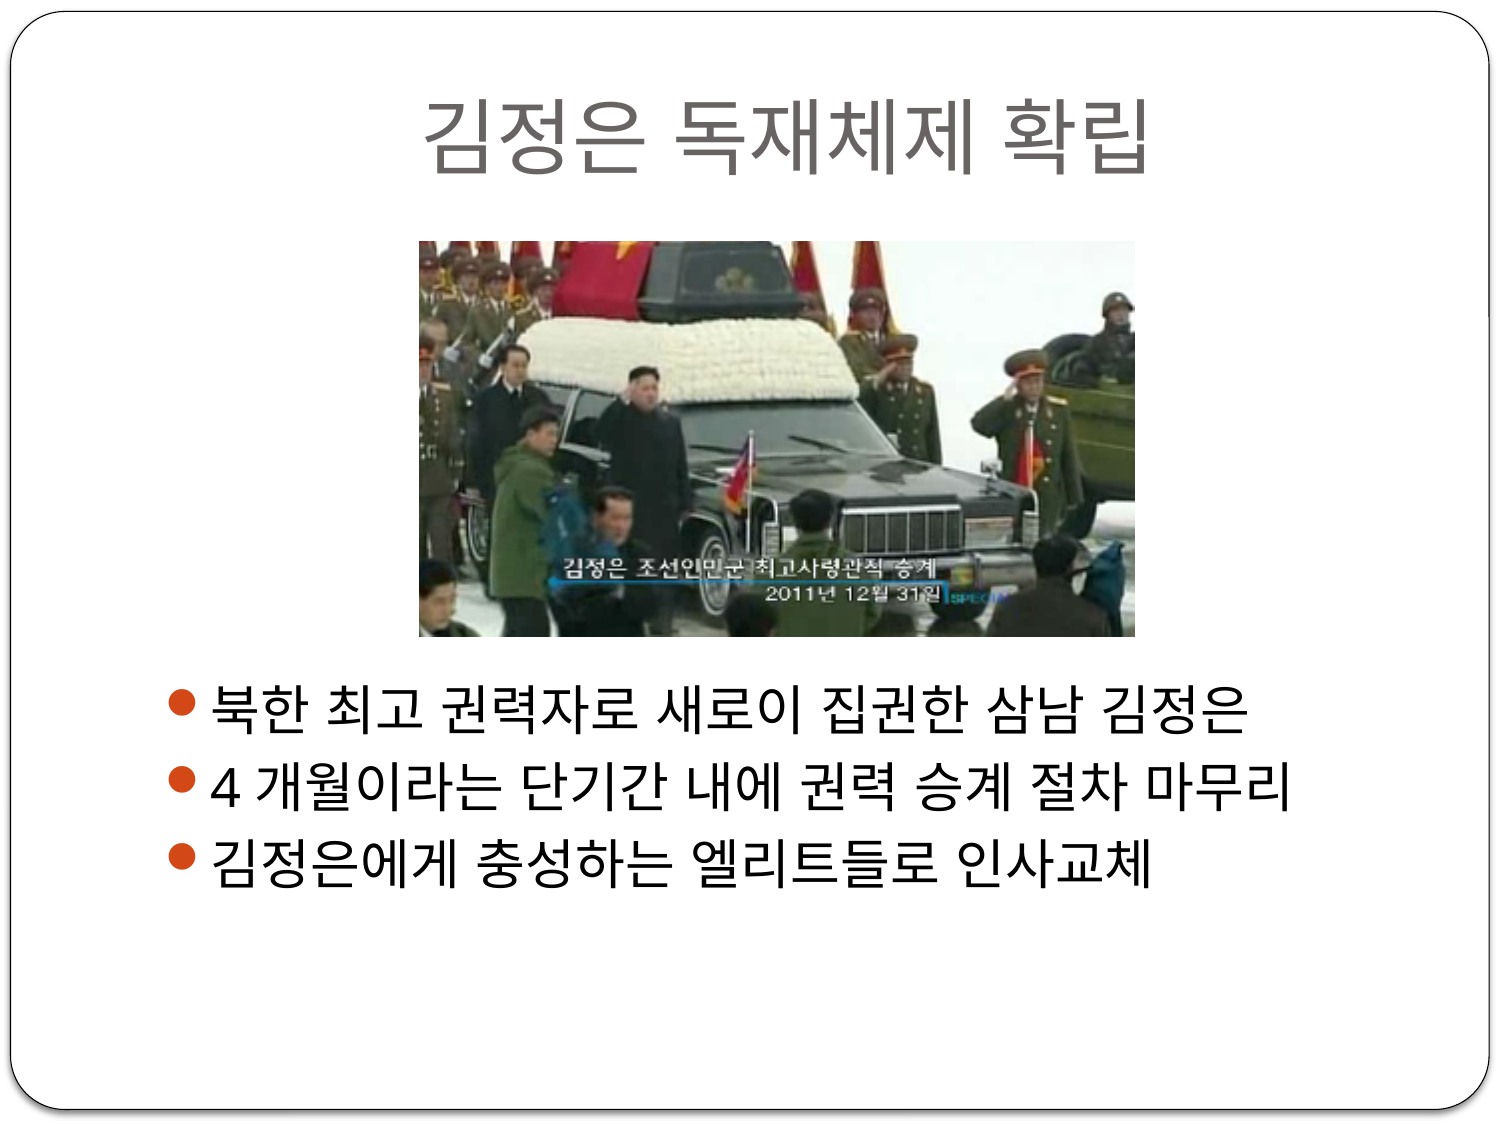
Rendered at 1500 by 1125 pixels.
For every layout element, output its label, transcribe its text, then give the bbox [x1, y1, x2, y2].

text_box [0, 0, 1500, 75]
title 김정은 독재체제 확립 [150, 75, 1425, 233]
list 북한 최고 권력자로 새로이 집권한 삼남 김정은 4개월이라는 단기간 내에 권력 승계 절차 마무리 김정은에게 충성하는 엘리트들로 인사교체 [150, 668, 1425, 988]
picture [418, 241, 1135, 637]
